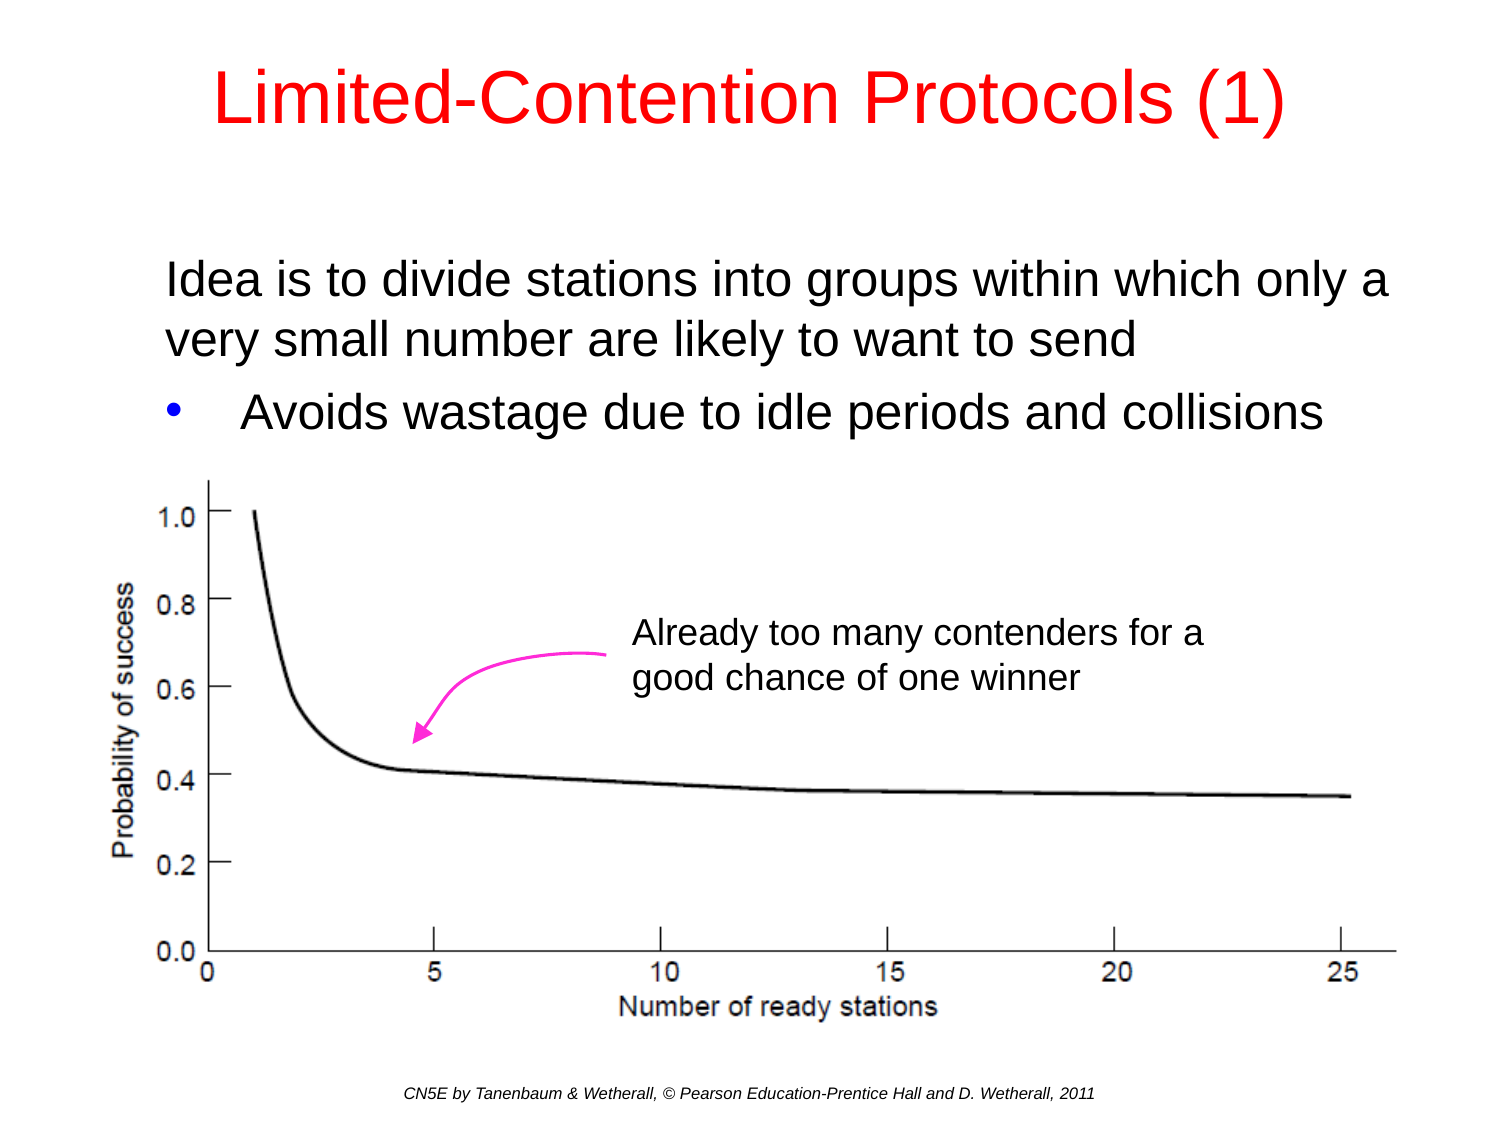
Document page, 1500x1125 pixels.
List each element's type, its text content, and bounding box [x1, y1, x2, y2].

picture [72, 460, 1428, 1043]
footer CN5E by Tanenbaum & Wetherall, © Pearson Education-Prentice Hall and D. Wetherall, 2011 [0, 1074, 1500, 1125]
title Limited-Contention Protocols (1) [0, 0, 1500, 188]
list Idea is to divide stations into groups within which only a very small number are likely to want to send Avoids wastage due to idle periods and collisions [149, 238, 1429, 461]
